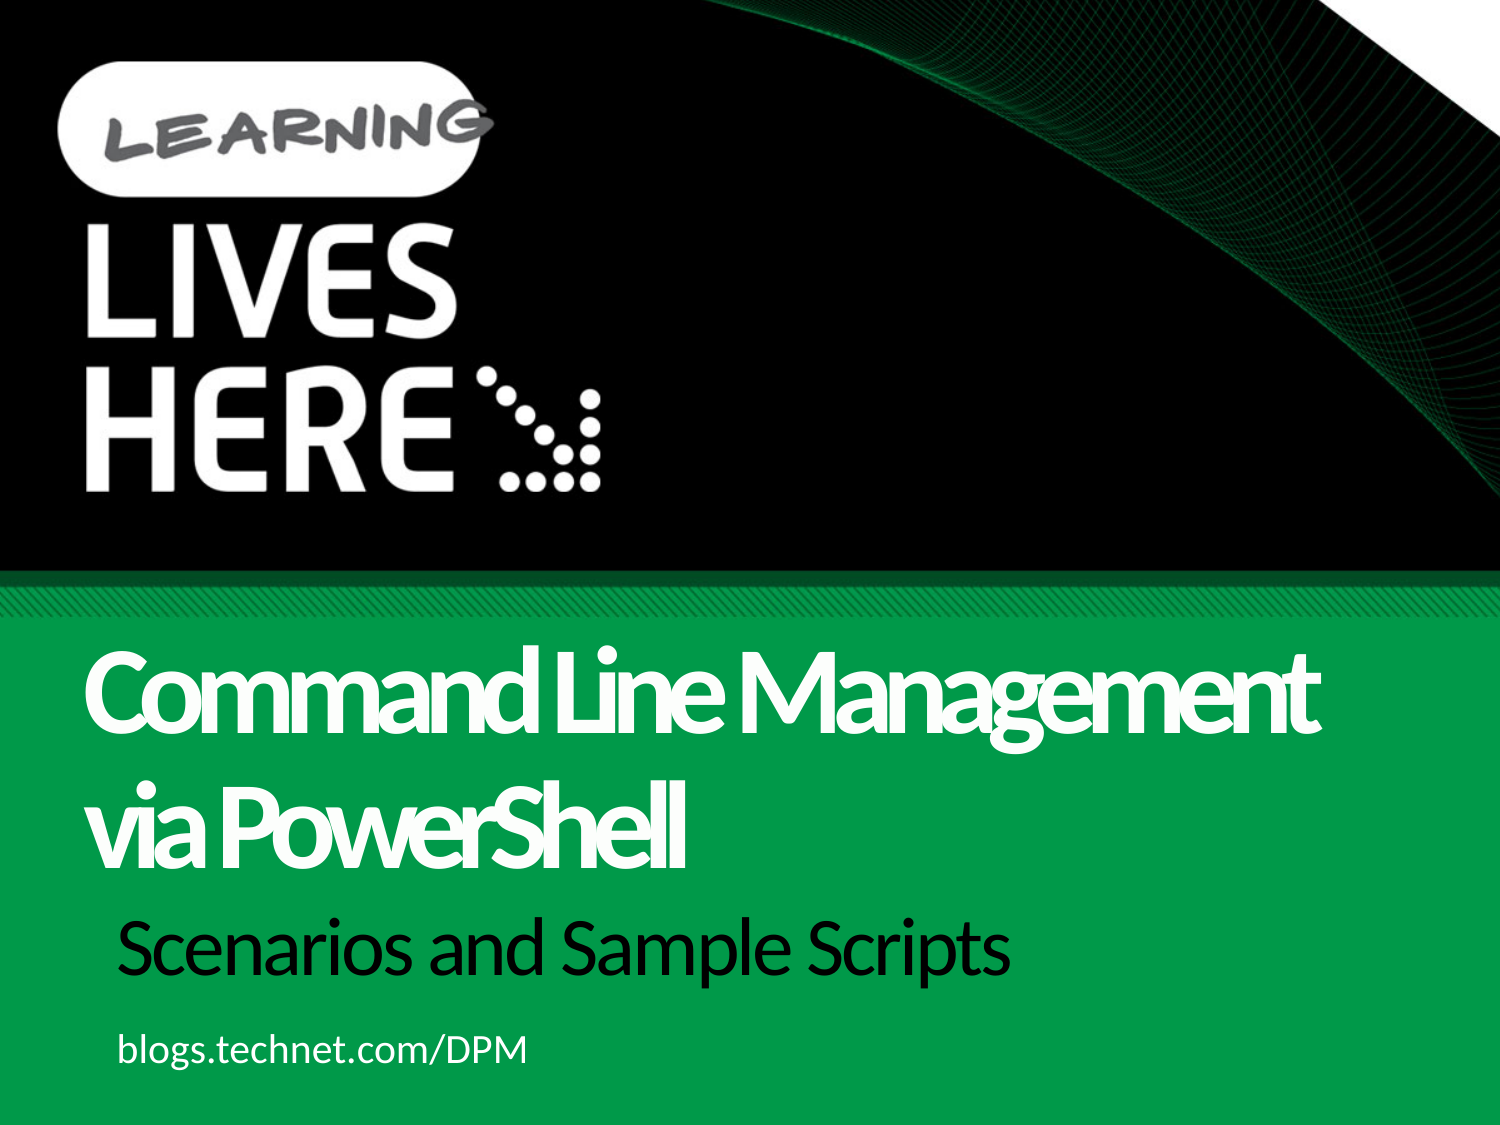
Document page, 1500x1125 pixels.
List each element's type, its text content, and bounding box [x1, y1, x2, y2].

list Command Line Management via PowerShell [83, 625, 1344, 800]
picture [0, 0, 1500, 1125]
subtitle blogs.technet.com/DPM [116, 1027, 1233, 1104]
title Scenarios and Sample Scripts [116, 903, 1372, 1028]
